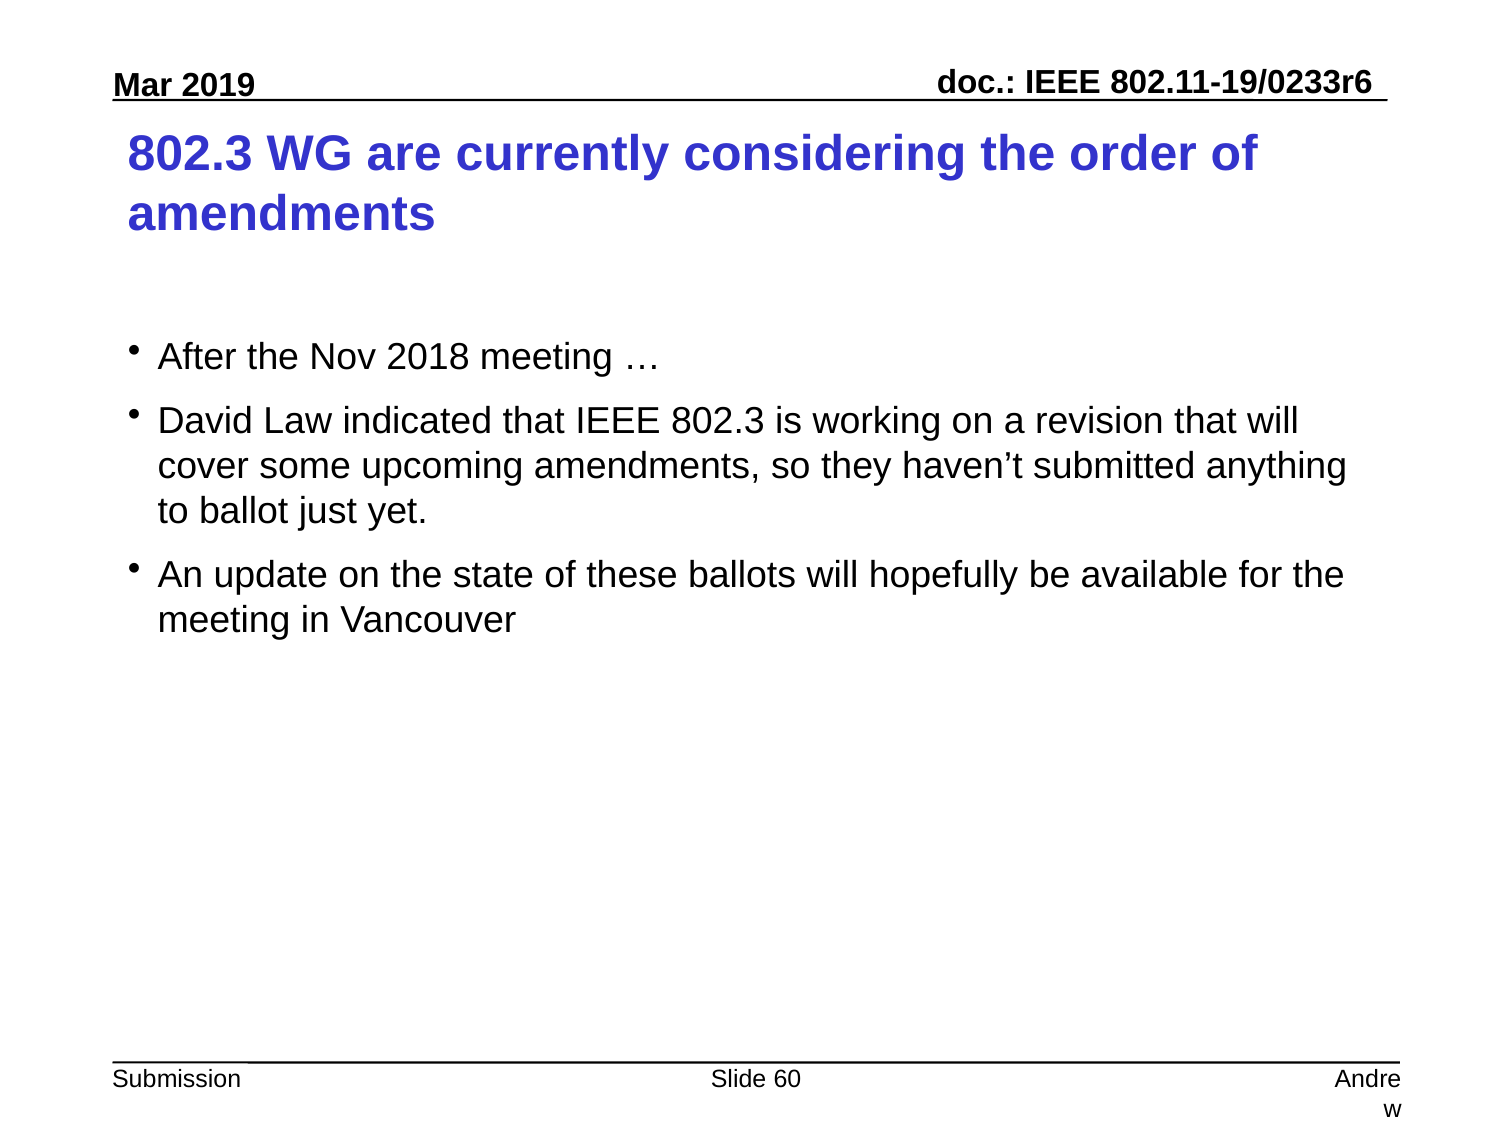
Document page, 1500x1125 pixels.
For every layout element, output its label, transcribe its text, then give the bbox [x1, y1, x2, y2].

list After the Nov 2018 meeting … David Law indicated that IEEE 802.3 is working on a revision that will cover some upcoming amendments, so they haven’t submitted anything to ballot just yet. An update on the state of these ballots will hopefully be available for the meeting in Vancouver [112, 324, 1388, 1000]
footer Andrew Myles, Cisco [1320, 1061, 1402, 1093]
title 802.3 WG are currently considering the order of amendments [112, 112, 1388, 288]
slide_number Slide 60 [709, 1061, 803, 1093]
